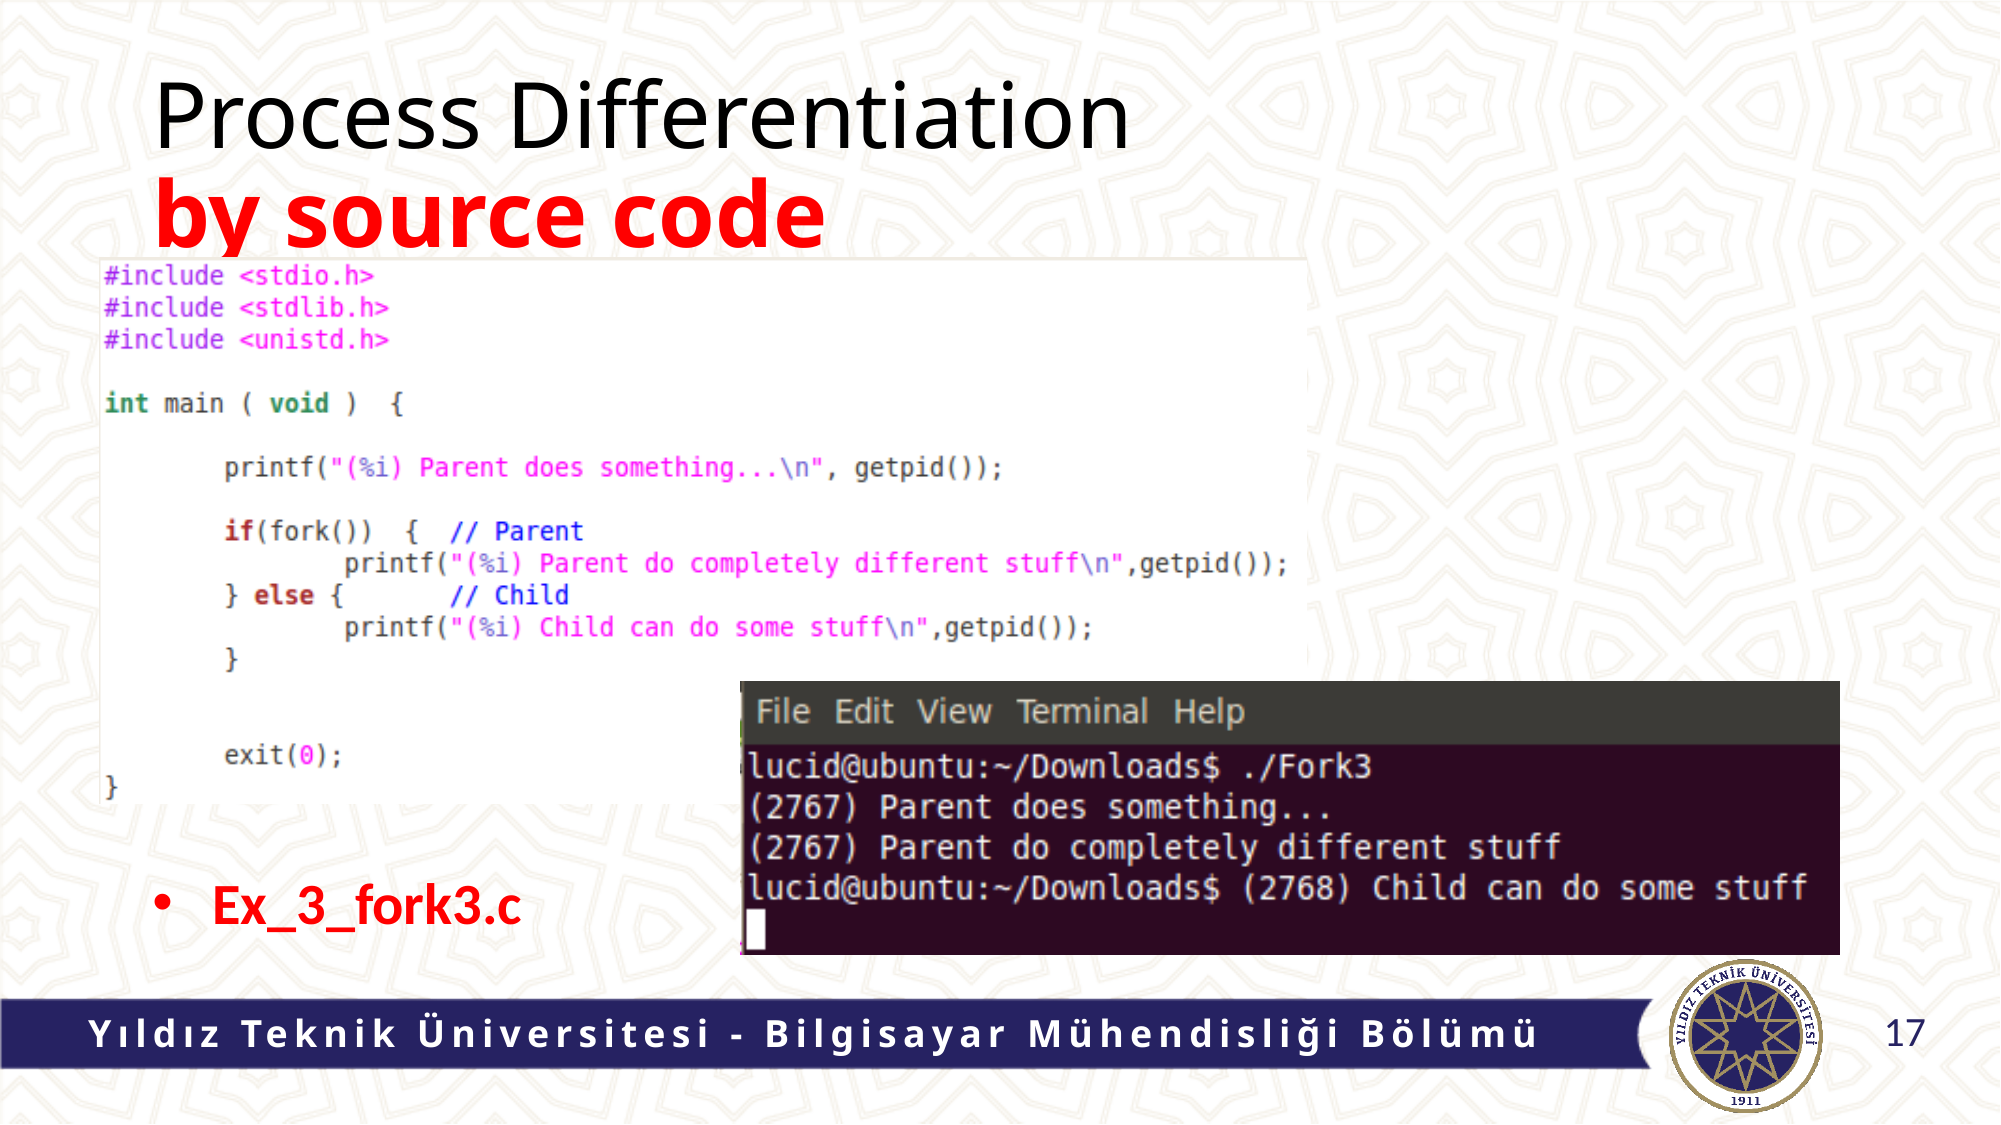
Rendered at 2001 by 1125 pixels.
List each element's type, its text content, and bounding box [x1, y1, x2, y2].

text_box Ex_3_fork3.c [137, 859, 551, 968]
text_box Process Differentiation by source code [137, 59, 1863, 278]
picture [0, 0, 2000, 1125]
text_box 17 [1827, 1000, 1983, 1060]
text_box Yıldız Teknik Üniversitesi - Bilgisayar Mühendisliği Bölümü [0, 997, 1627, 1069]
